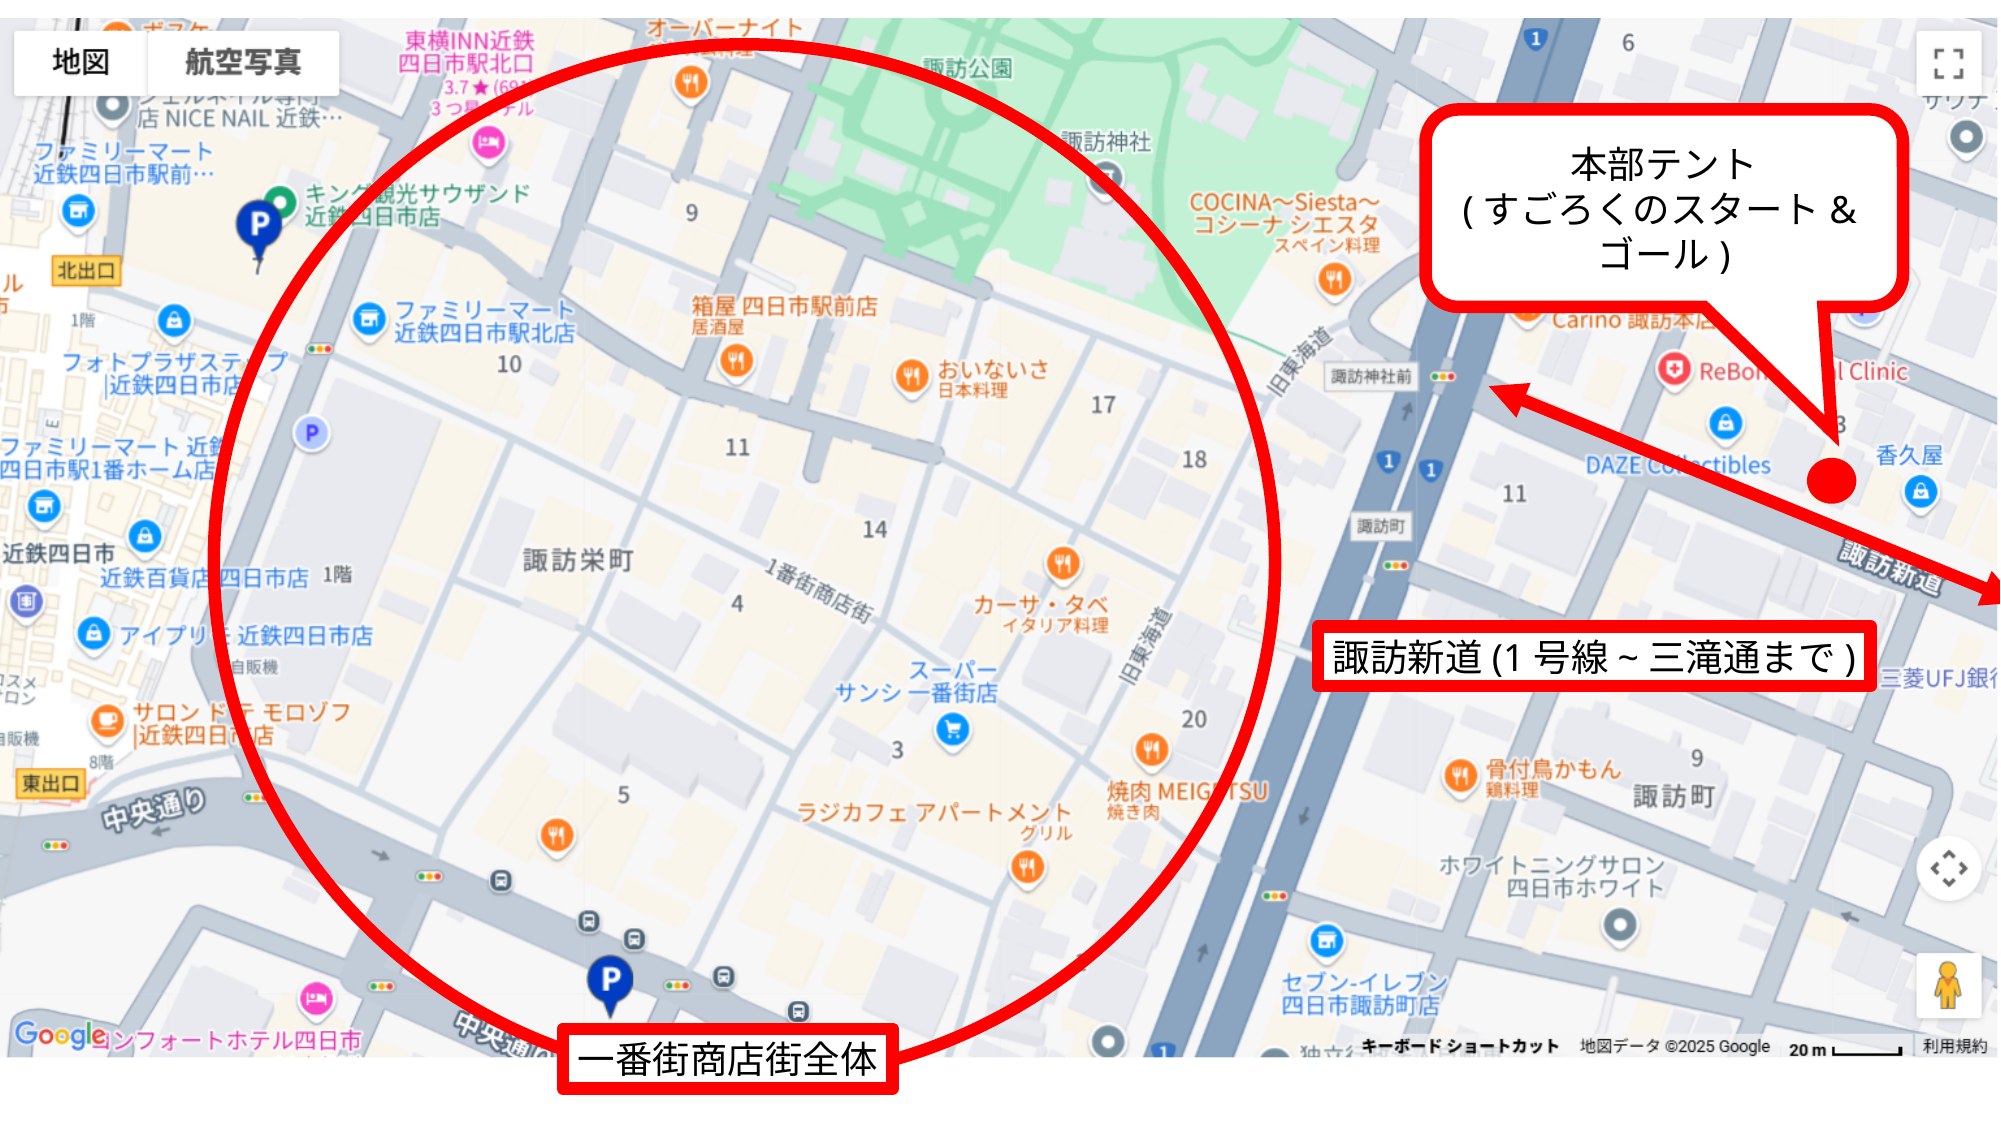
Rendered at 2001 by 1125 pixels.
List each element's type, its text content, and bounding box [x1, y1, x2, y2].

text_box 一番街商店街全体 [562, 1060, 893, 1089]
picture [0, 18, 2000, 1060]
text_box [1488, 385, 2000, 603]
